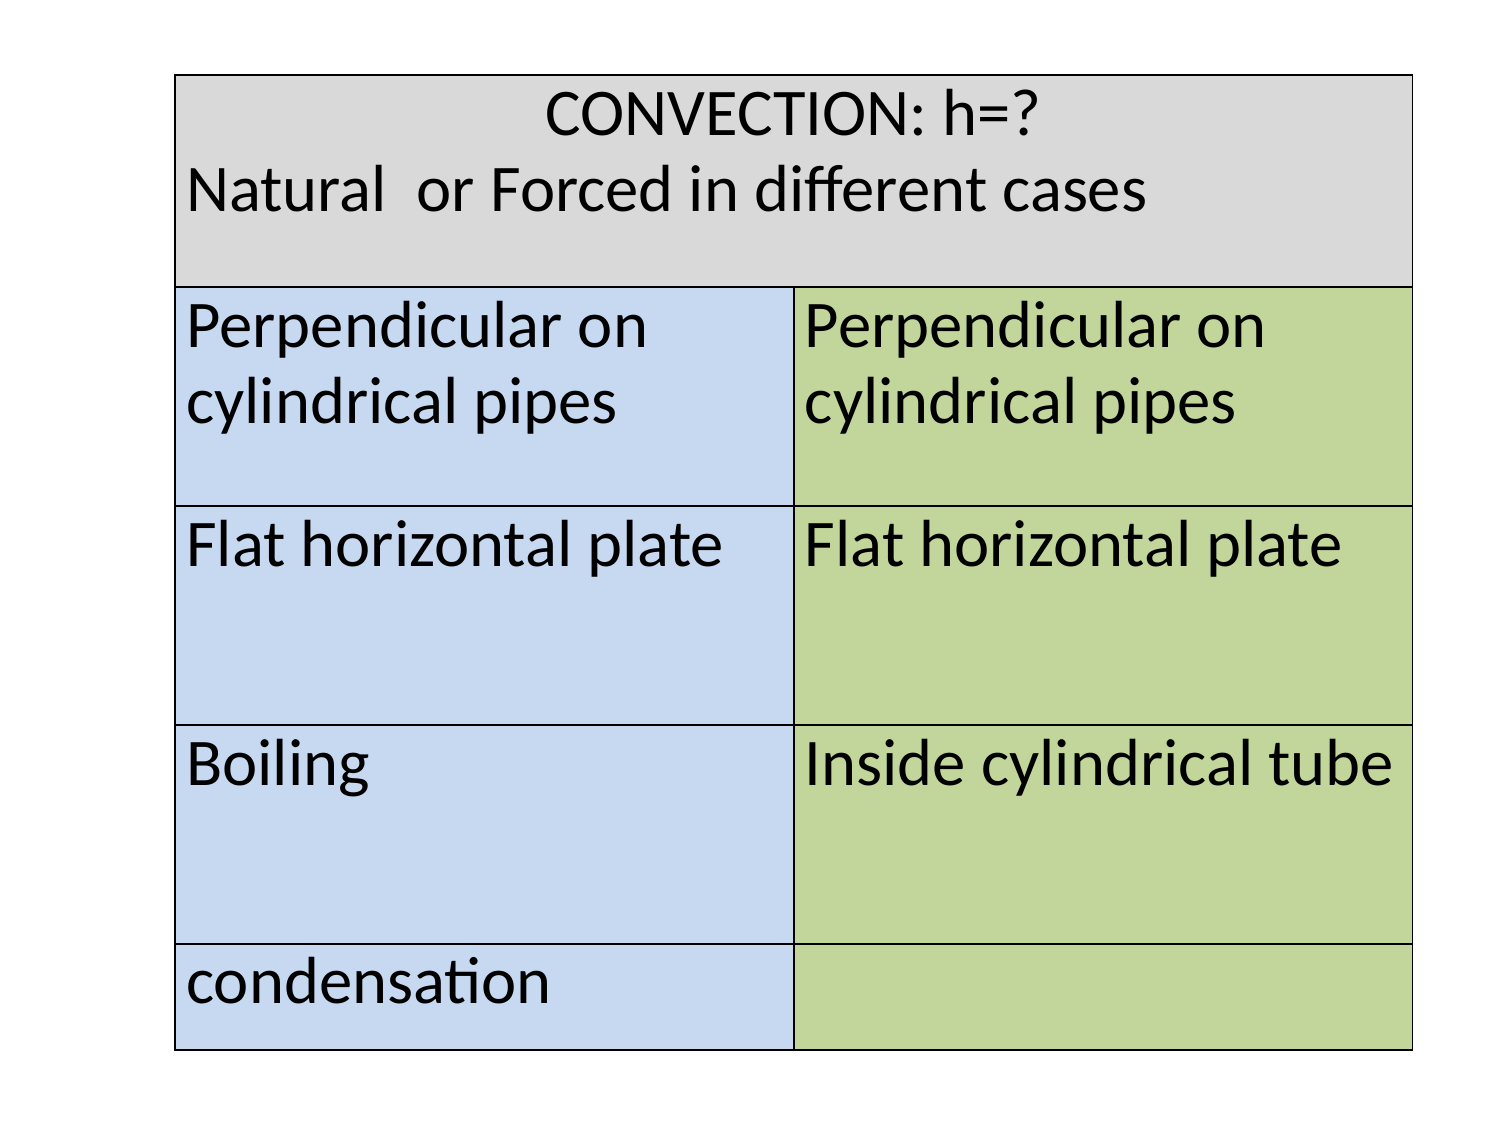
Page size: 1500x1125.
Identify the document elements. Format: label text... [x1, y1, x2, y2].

table_cell Perpendicular on cylindrical pipes [795, 288, 1412, 505]
table_header CONVECTION: h=? Natural or Forced in different cases [176, 76, 1412, 286]
table_cell Flat horizontal plate [176, 507, 793, 724]
table_cell Inside cylindrical tube [795, 726, 1412, 943]
table_cell condensation [176, 945, 793, 1049]
table_cell Boiling [176, 726, 793, 943]
table_cell Flat horizontal plate [795, 507, 1412, 724]
table_cell [795, 945, 1412, 1049]
table_cell Perpendicular on cylindrical pipes [176, 288, 793, 505]
